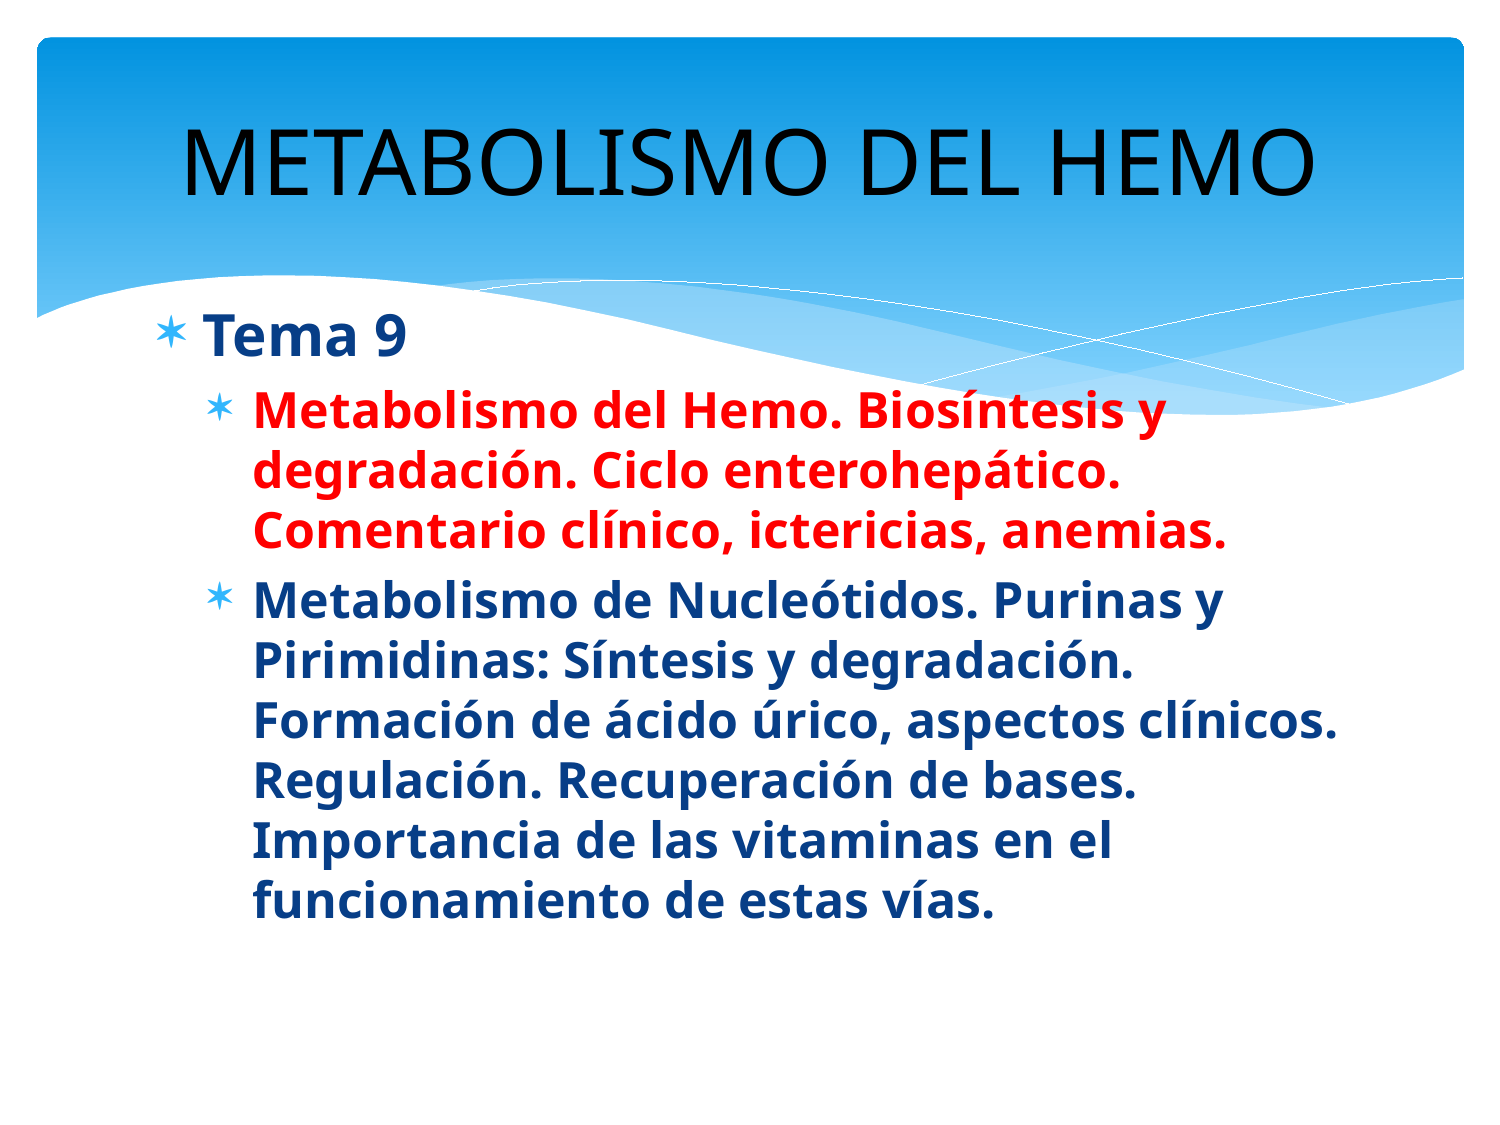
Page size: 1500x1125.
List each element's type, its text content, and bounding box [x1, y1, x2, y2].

title METABOLISMO DEL HEMO [75, 55, 1425, 261]
list Tema 9 Metabolismo del Hemo. Biosíntesis y degradación. Ciclo enterohepático. Comentario clínico, ictericias, anemias. Metabolismo de Nucleótidos. Purinas y Pirimidinas: Síntesis y degradación. Formación de ácido úrico, aspectos clínicos. Regulación. Recuperación de bases. Importancia de las vitaminas en el funcionamiento de estas vías. [142, 290, 1359, 1005]
